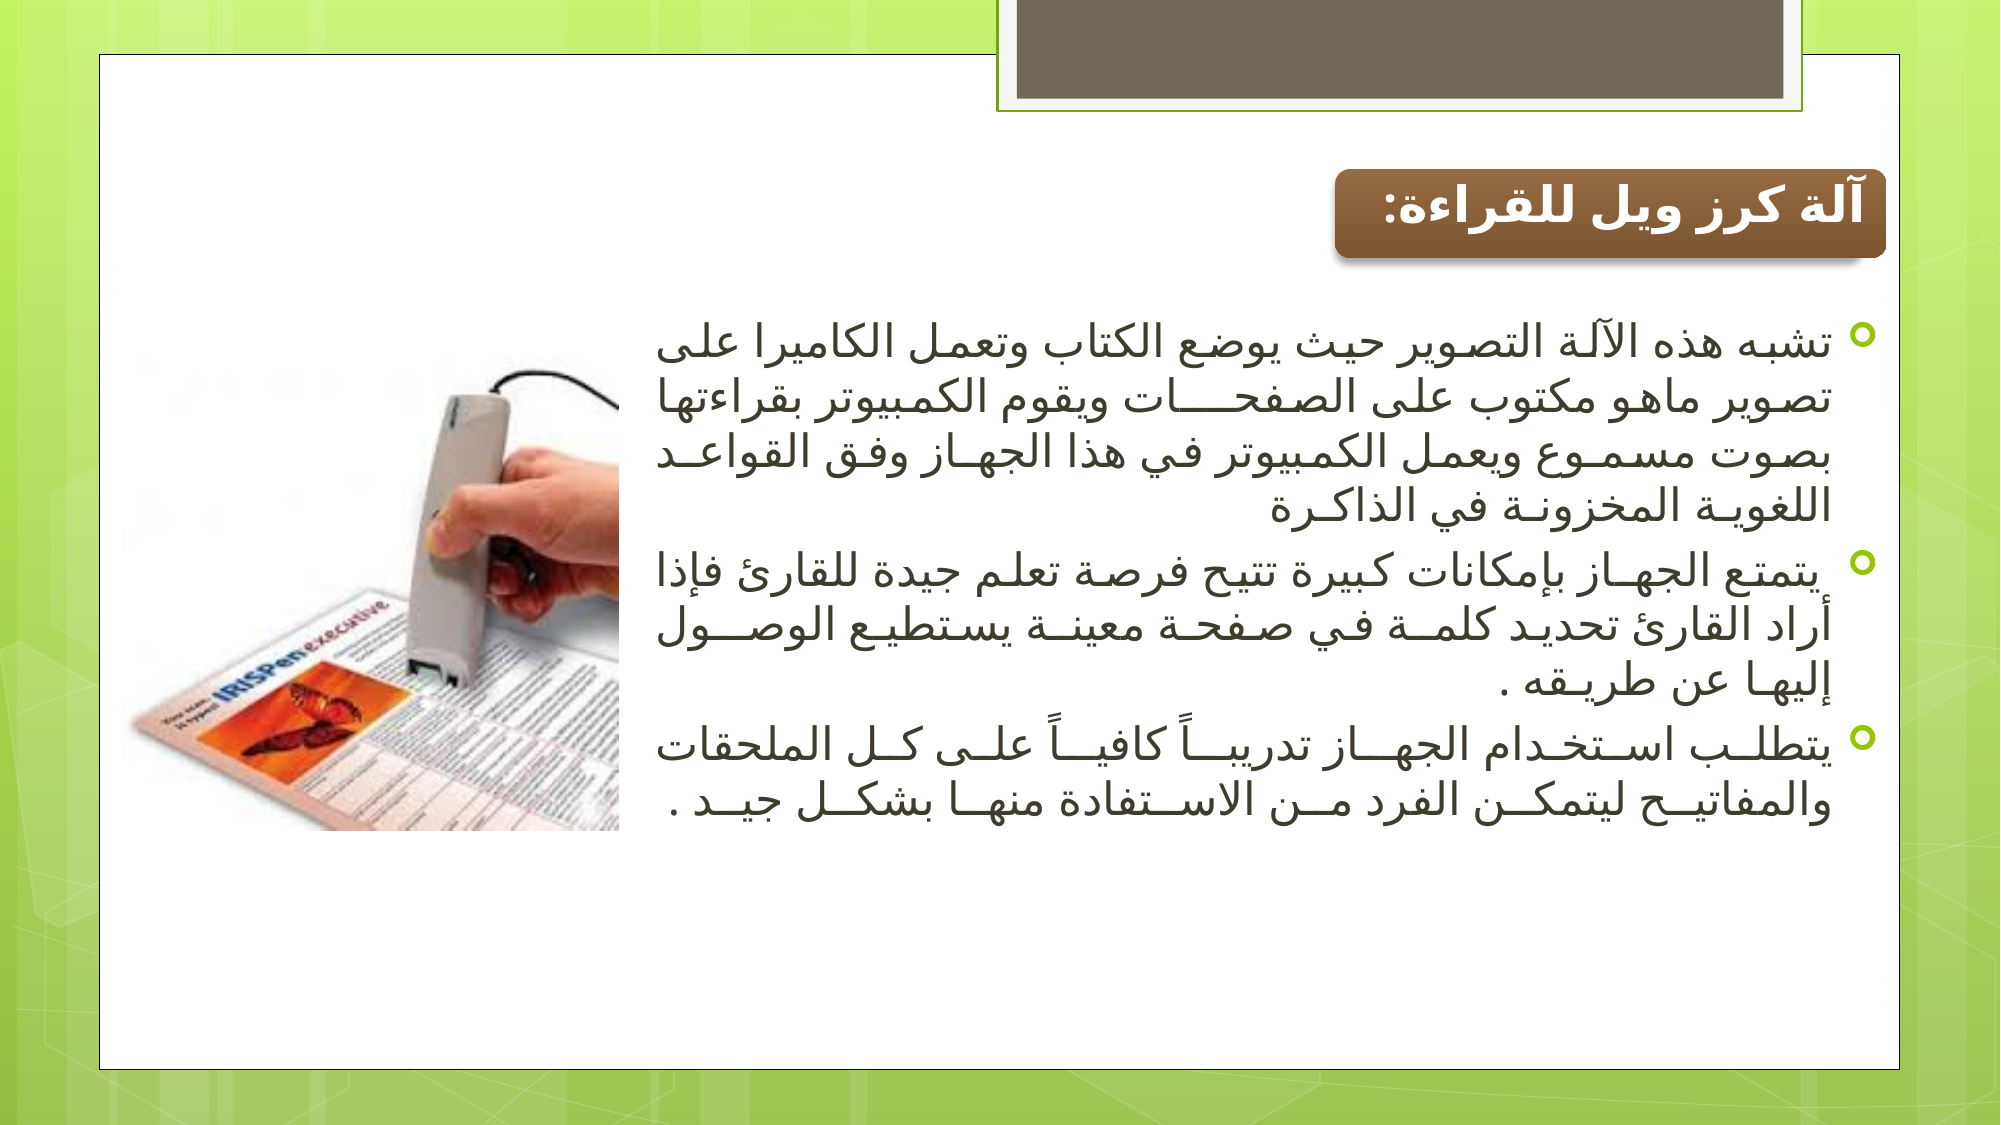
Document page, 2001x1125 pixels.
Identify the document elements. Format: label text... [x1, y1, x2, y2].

picture [122, 357, 619, 831]
list آلة كرز ويل للقراءة: تشبه هذه الآلة التصوير حيث يوضع الكتاب وتعمل الكاميرا على تصوير ماهو مكتوب على الصفحــــات ويقوم الكمبيوتر بقراءتها بصوت مسمـوع ويعمل الكمبيوتر في هذا الجهـاز وفق القواعـد اللغويـة المخزونـة في الذاكـرة يتمتع الجهـاز بإمكانات كبيرة تتيح فرصة تعلم جيدة للقارئ فإذا أراد القارئ تحديد كلمـة في صفحـة معينـة يستطيـع الوصــول إليهـا عن طريـقه . يتطلب استخـدام الجهـاز تدريبـاً كافيـاً على كل الملحقات والمفاتيح ليتمكن الفرد من الاستفادة منها بشكل جيد . [640, 164, 1905, 1027]
